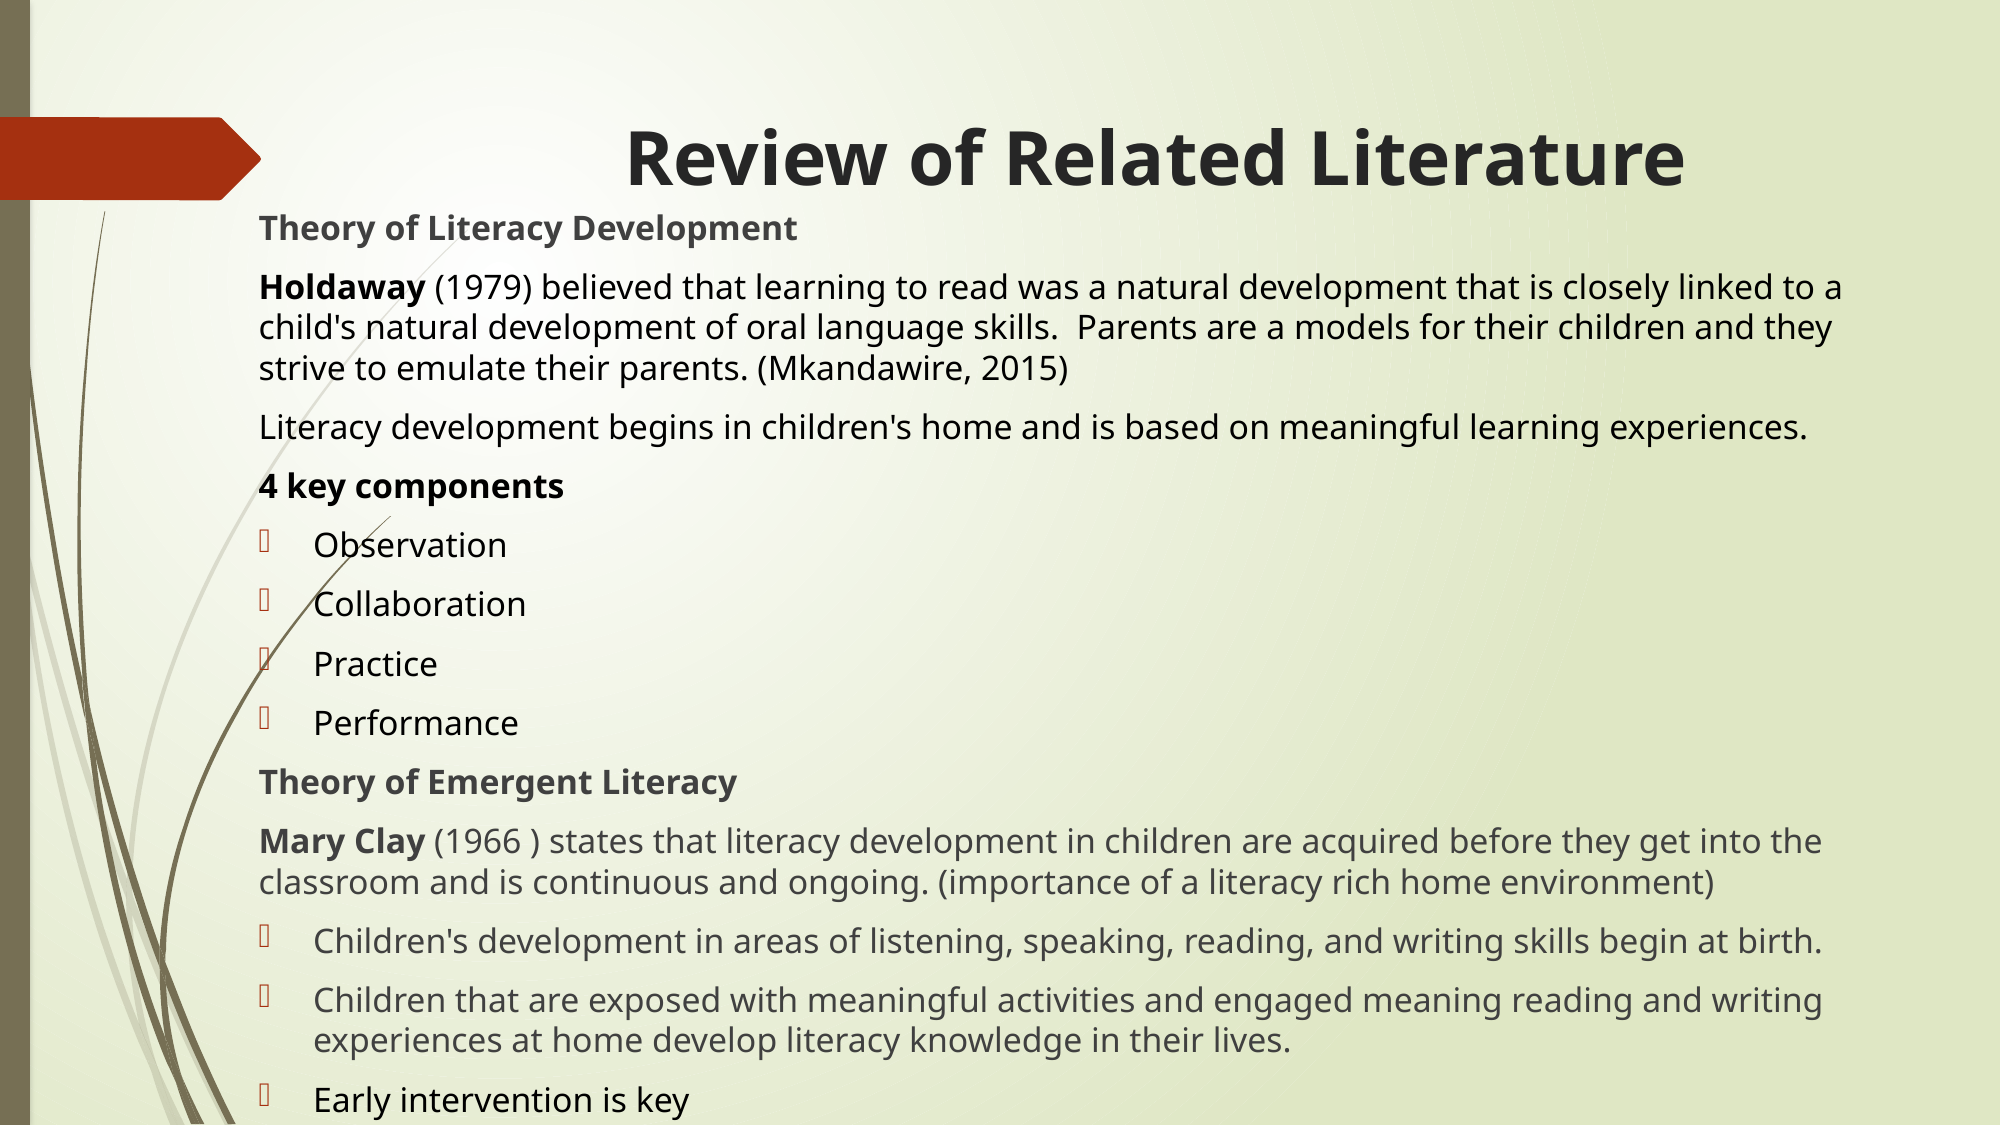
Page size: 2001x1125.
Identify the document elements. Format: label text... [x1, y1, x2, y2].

title Review of Related Literature [425, 102, 1888, 198]
list Theory of Literacy Development Holdaway (1979) believed that learning to read was a natural development that is closely linked to a child's natural development of oral language skills. Parents are a models for their children and they strive to emulate their parents. (Mkandawire, 2015) Literacy development begins in children's home and is based on meaningful learning experiences. 4 key components Observation Collaboration Practice Performance Theory of Emergent Literacy Mary Clay (1966 ) states that literacy development in children are acquired before they get into the classroom and is continuous and ongoing. (importance of a literacy rich home environment) Children's development in areas of listening, speaking, reading, and writing skills begin at birth. Children that are exposed with meaningful activities and engaged meaning reading and writing experiences at home develop literacy knowledge in their lives. Early intervention is key [243, 198, 1888, 1125]
